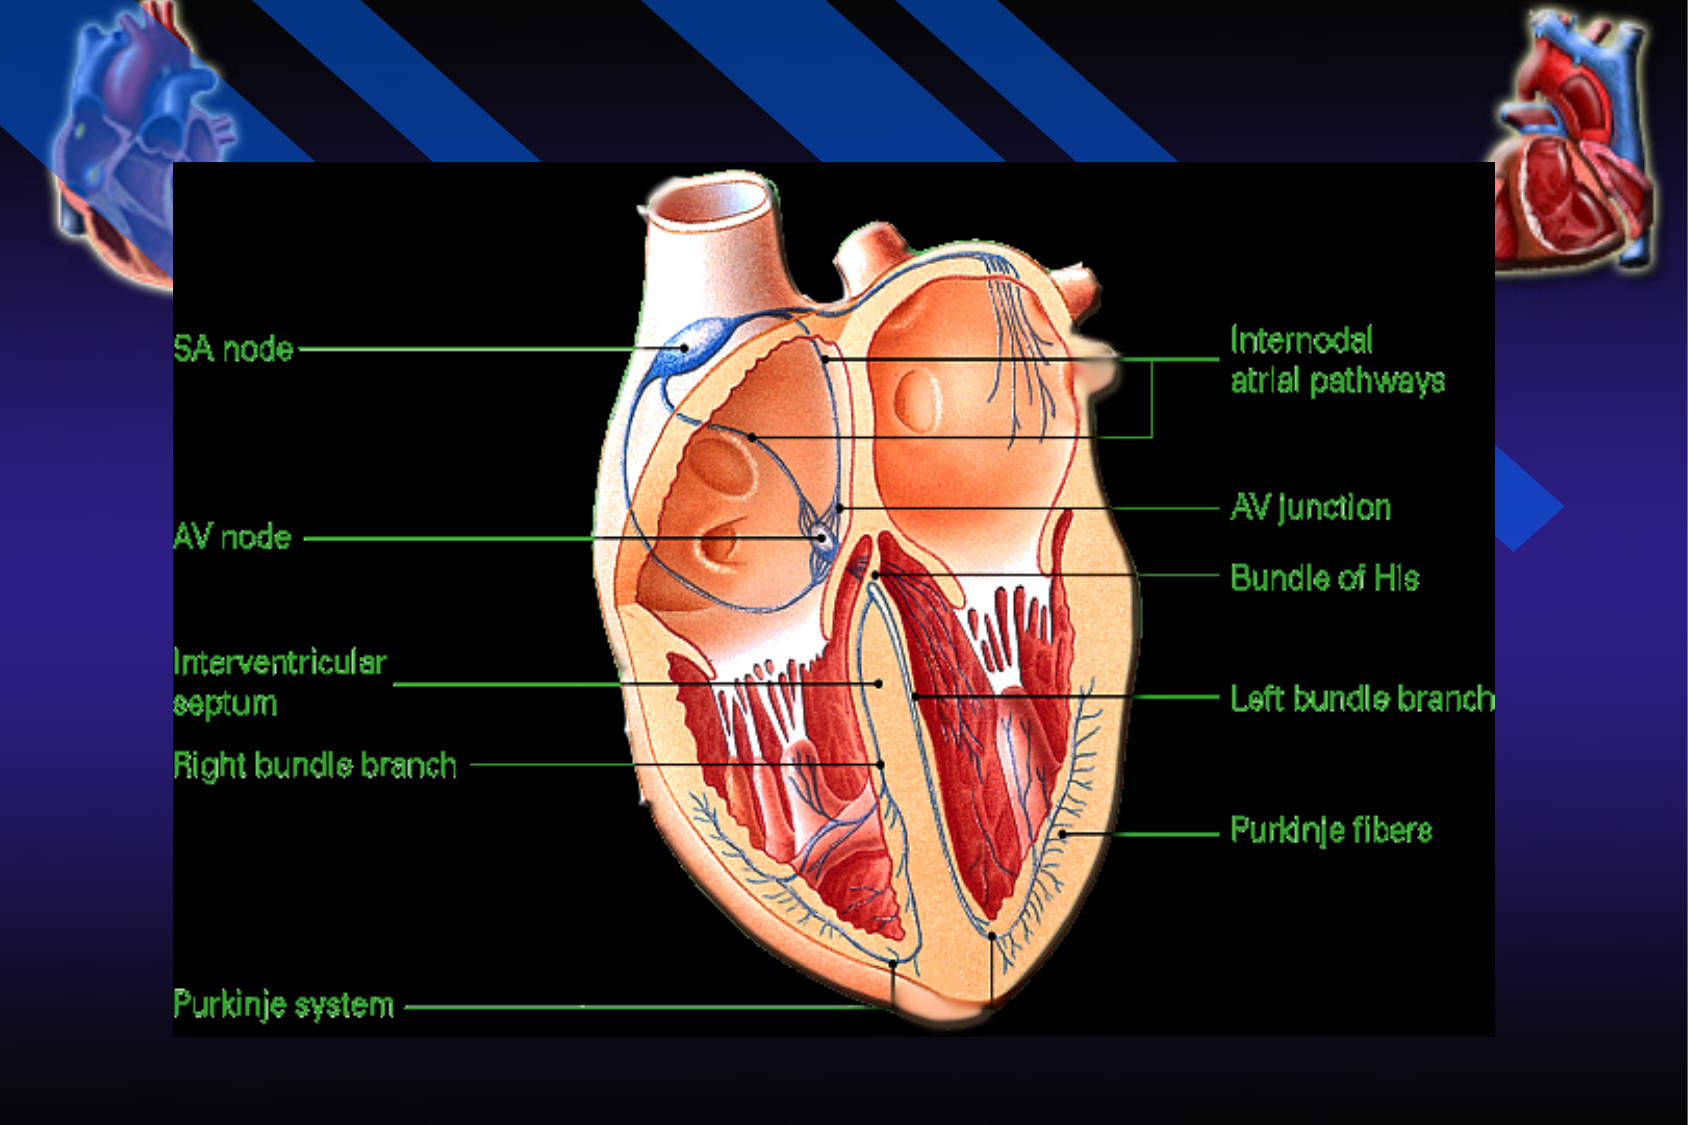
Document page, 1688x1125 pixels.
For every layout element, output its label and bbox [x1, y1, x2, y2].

picture [135, 0, 432, 162]
text_box [173, 162, 1495, 1037]
picture [827, 0, 1075, 162]
picture [0, 0, 1688, 1125]
picture [362, 0, 820, 162]
